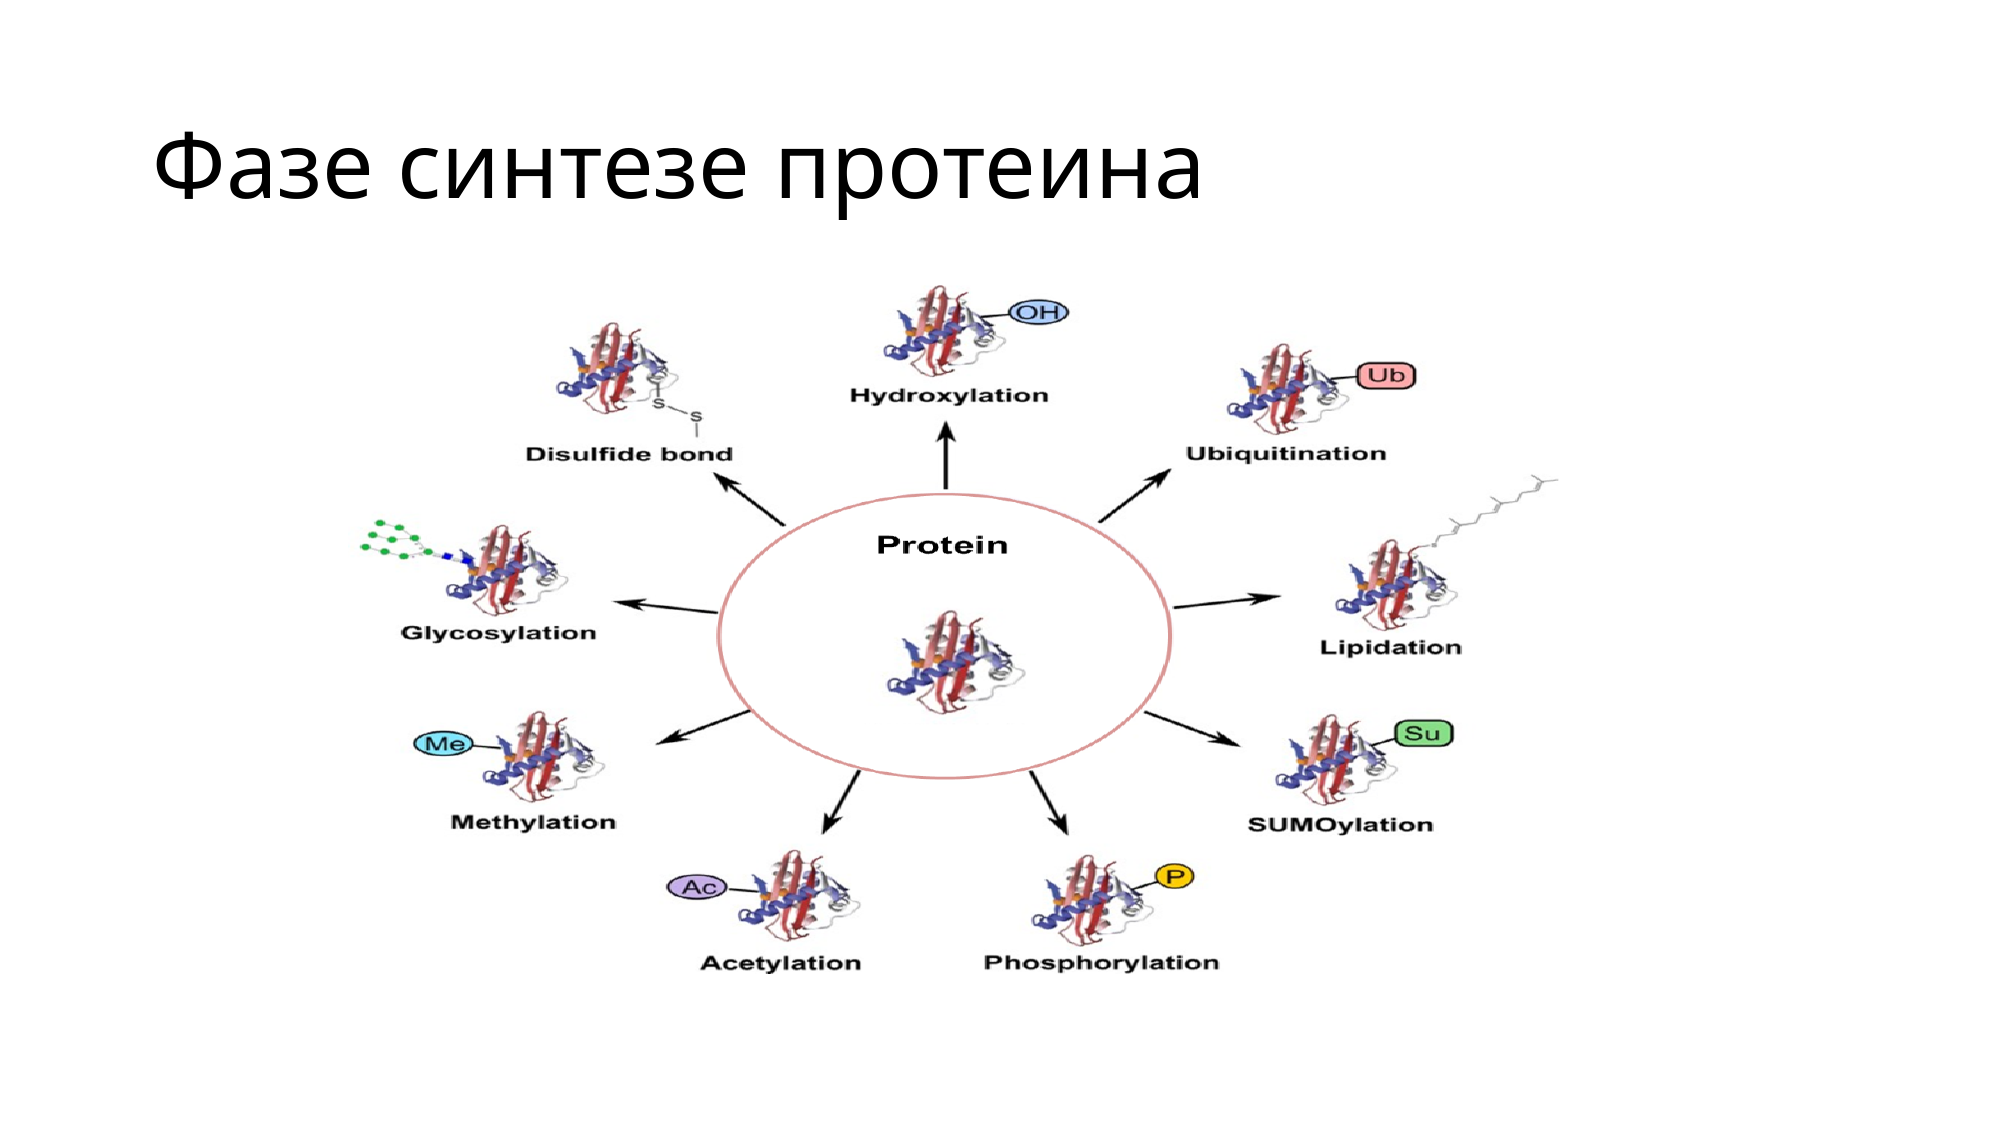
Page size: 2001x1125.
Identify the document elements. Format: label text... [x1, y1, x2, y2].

title Фазе синтезе протеина [137, 59, 1863, 278]
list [302, 277, 1580, 992]
